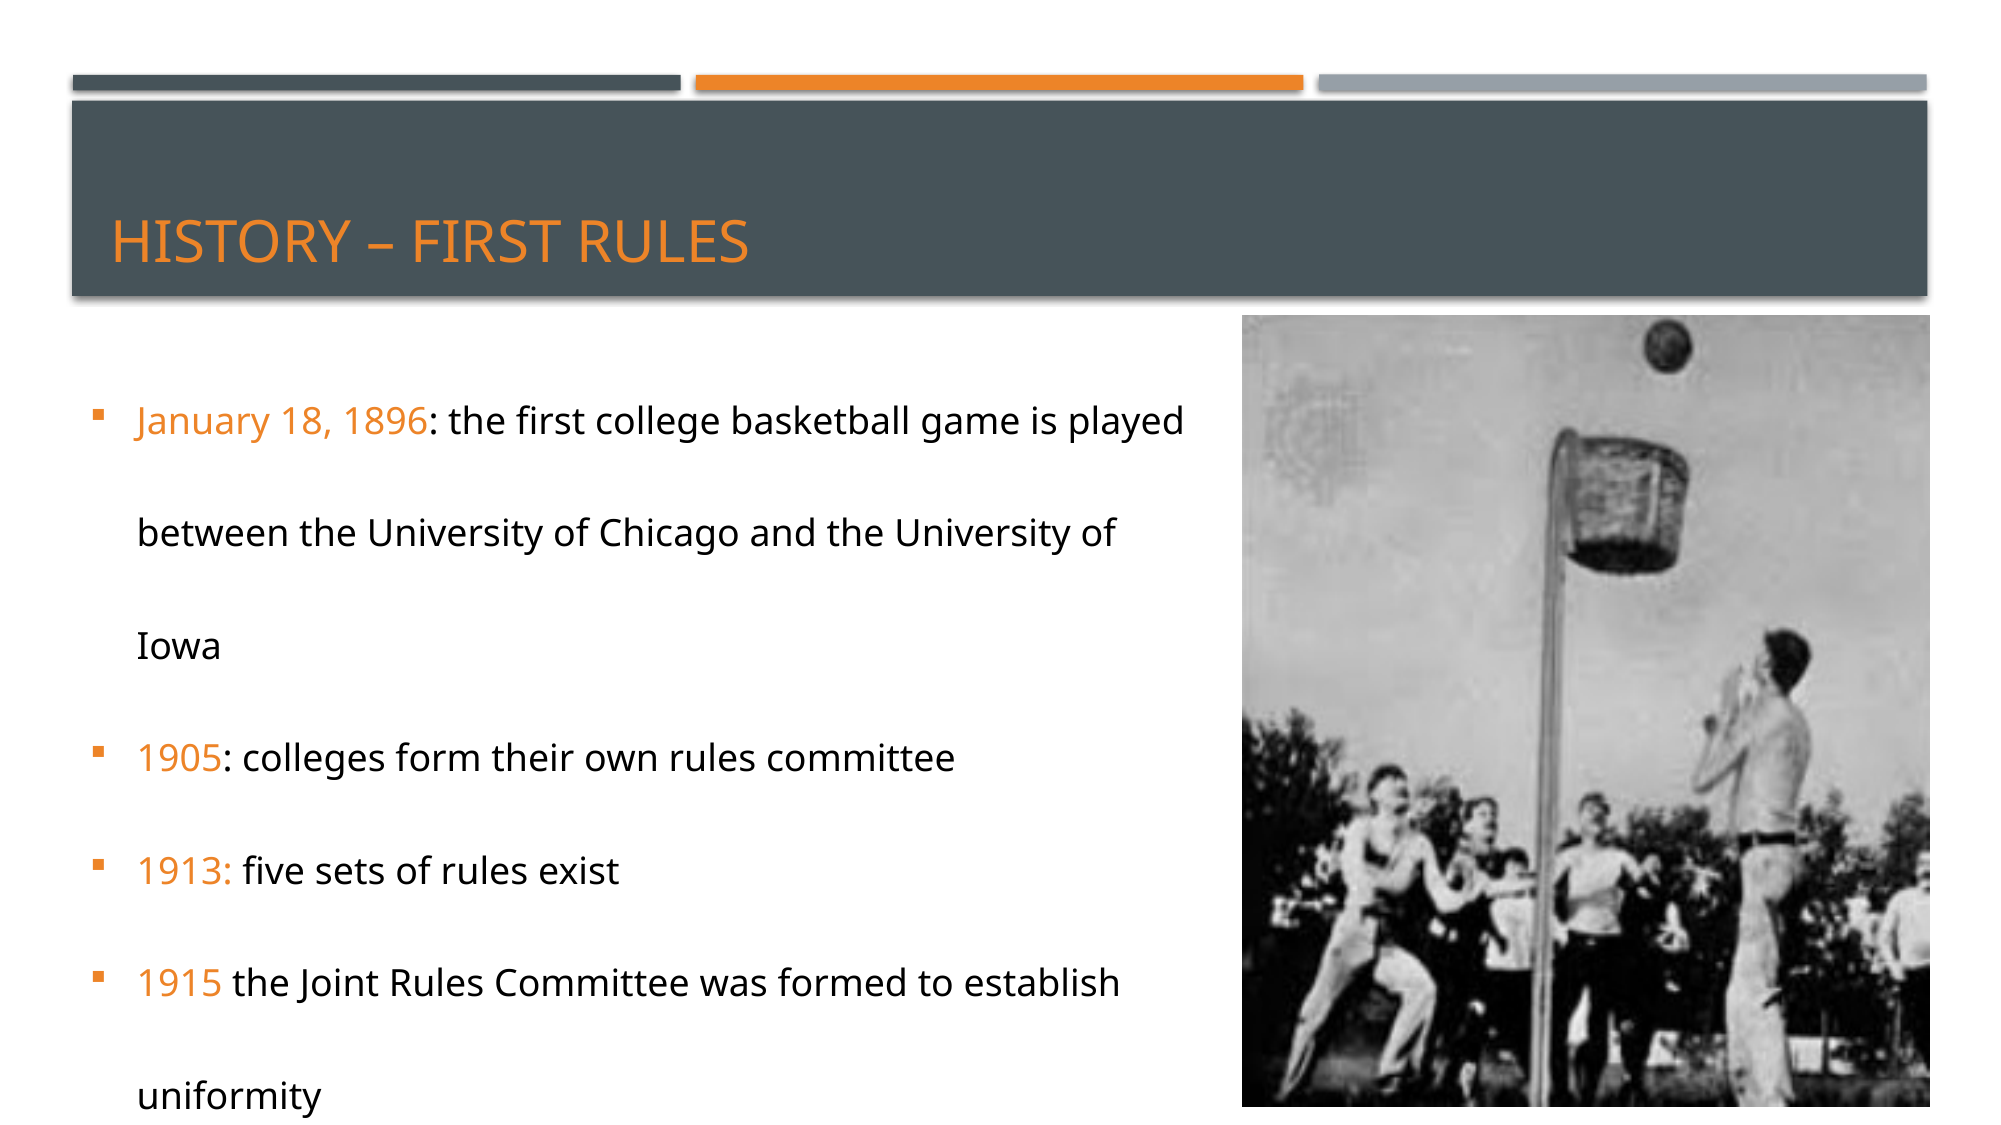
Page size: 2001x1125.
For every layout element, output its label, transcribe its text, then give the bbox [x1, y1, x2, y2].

picture [1242, 315, 1930, 1108]
text_box January 18, 1896: the first college basketball game is played between the University of Chicago and the University of Iowa 1905: colleges form their own rules committee 1913: five sets of rules exist 1915 the Joint Rules Committee was formed to establish uniformity 1936: the group was renamed the National Basketball Committee (NBC) of the US and Canada [74, 321, 1213, 1125]
title History – First RULEs [95, 115, 1905, 282]
